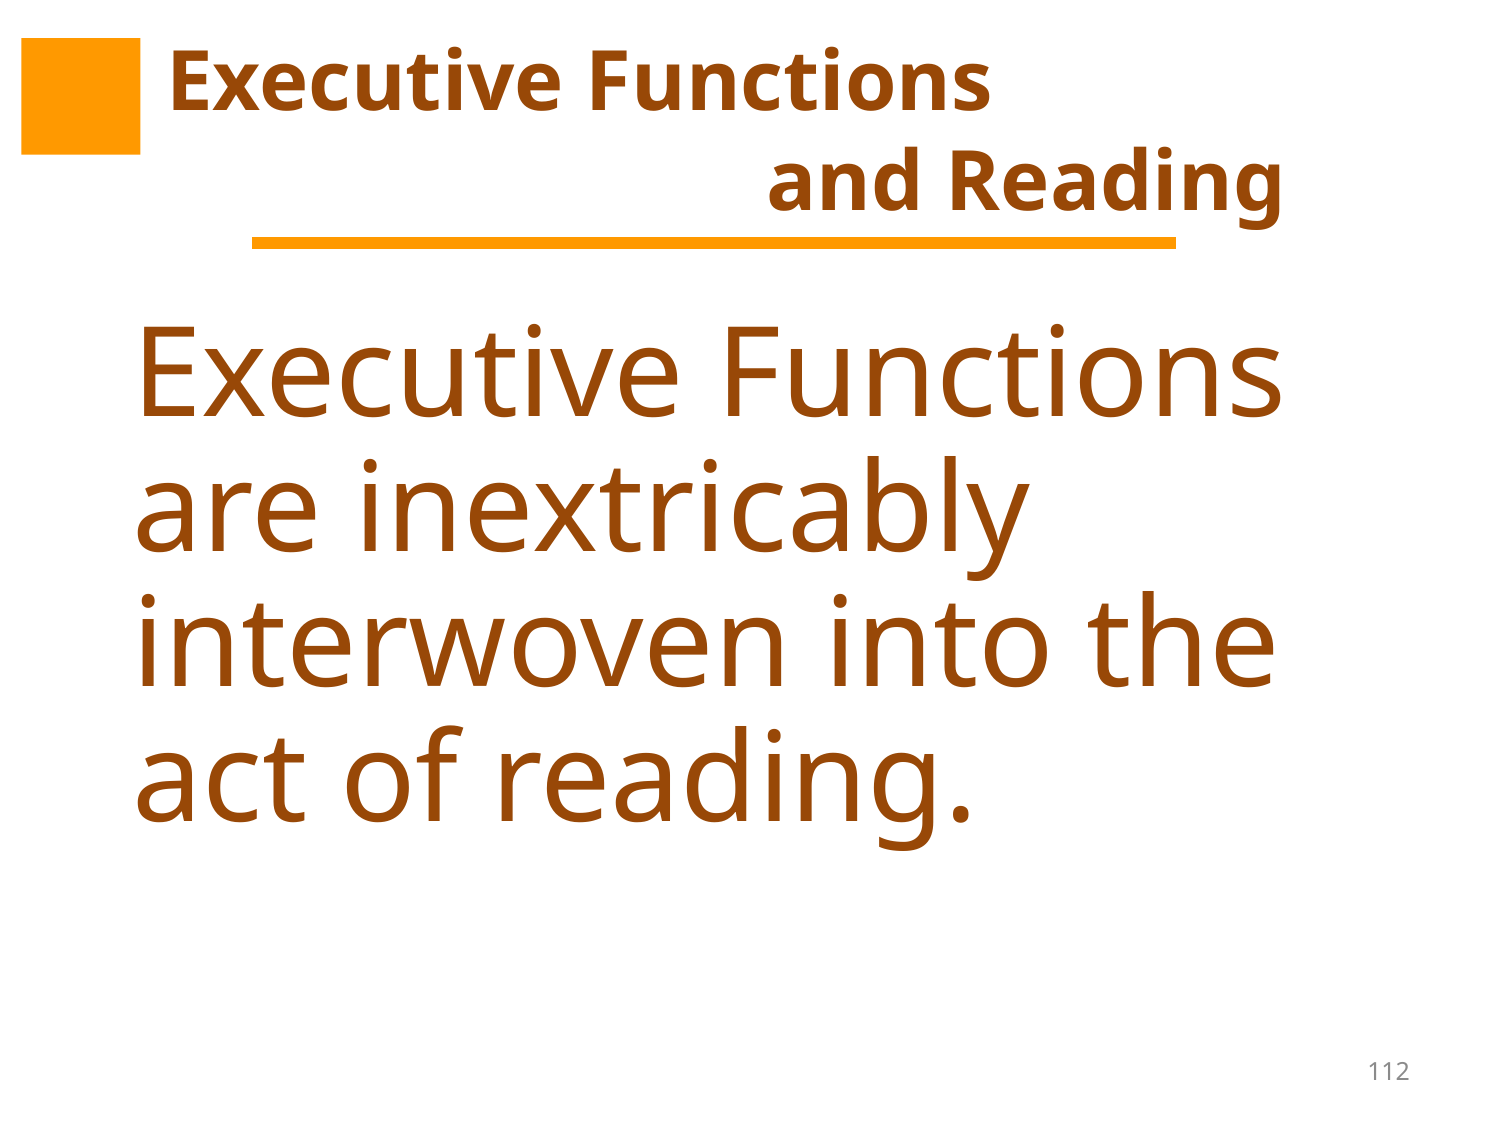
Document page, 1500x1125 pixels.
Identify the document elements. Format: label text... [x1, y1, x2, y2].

list Executive Functions are inextricably interwoven into the act of reading. [117, 300, 1399, 1043]
text_box [19, 36, 142, 157]
slide_number 112 [1074, 1042, 1425, 1103]
title Executive Functions and Reading [151, 40, 1484, 214]
